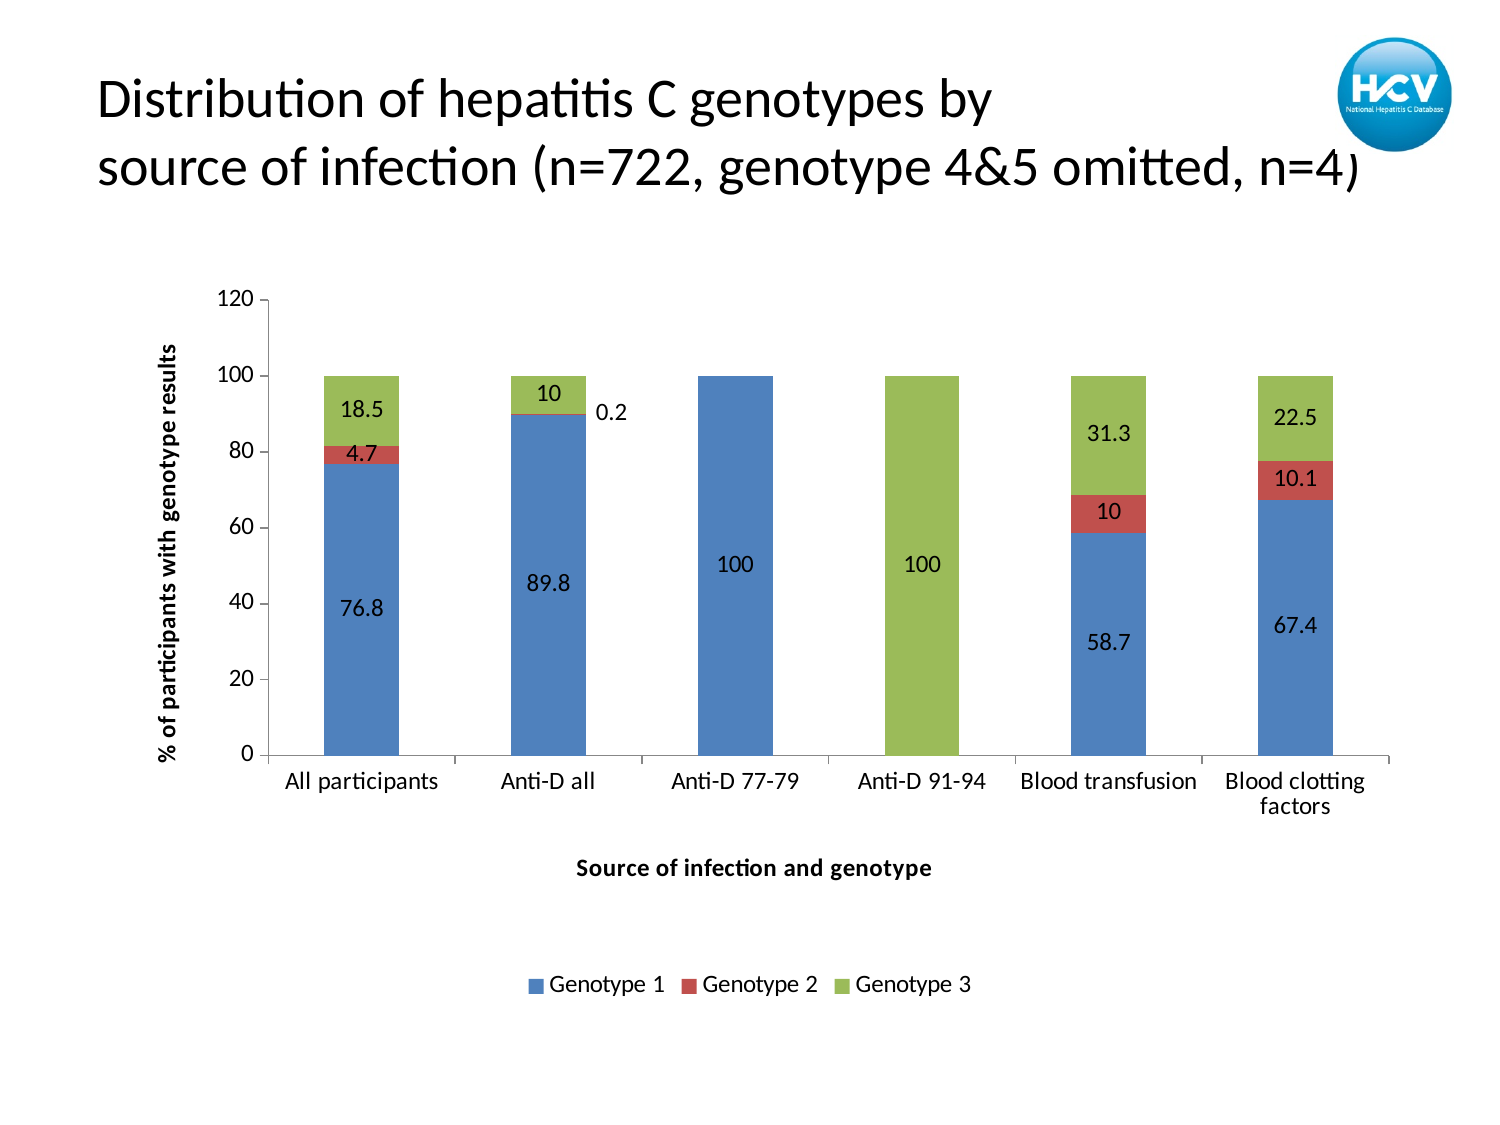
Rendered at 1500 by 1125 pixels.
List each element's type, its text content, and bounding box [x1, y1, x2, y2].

chart [74, 262, 1426, 1006]
title Distribution of hepatitis C genotypes by source of infection (n=722, genotype 4&5 omitted, n=4) [82, 35, 1432, 223]
picture [1335, 34, 1455, 154]
